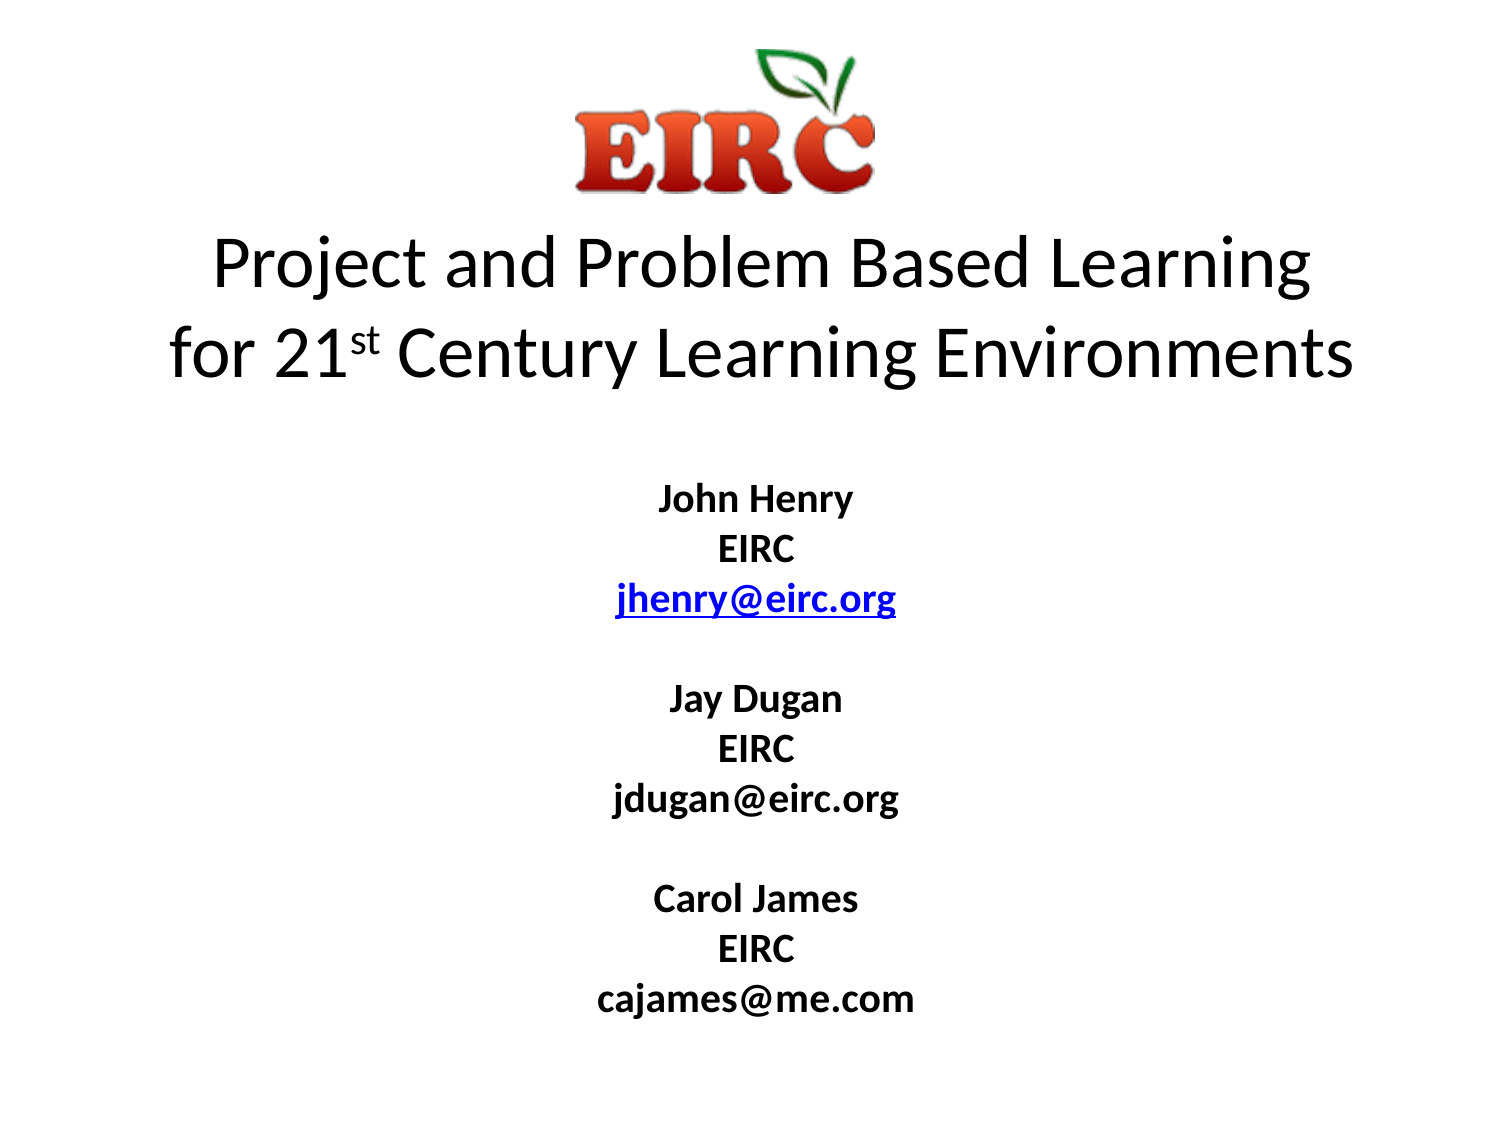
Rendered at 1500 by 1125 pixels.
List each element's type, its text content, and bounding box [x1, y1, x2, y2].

picture [574, 49, 876, 195]
title Project and Problem Based Learning for 21st Century Learning Environments [112, 337, 1413, 463]
text_box John Henry EIRC jhenry@eirc.org Jay Dugan EIRC jdugan@eirc.org Carol James EIRC cajames@me.com [62, 463, 1450, 1119]
